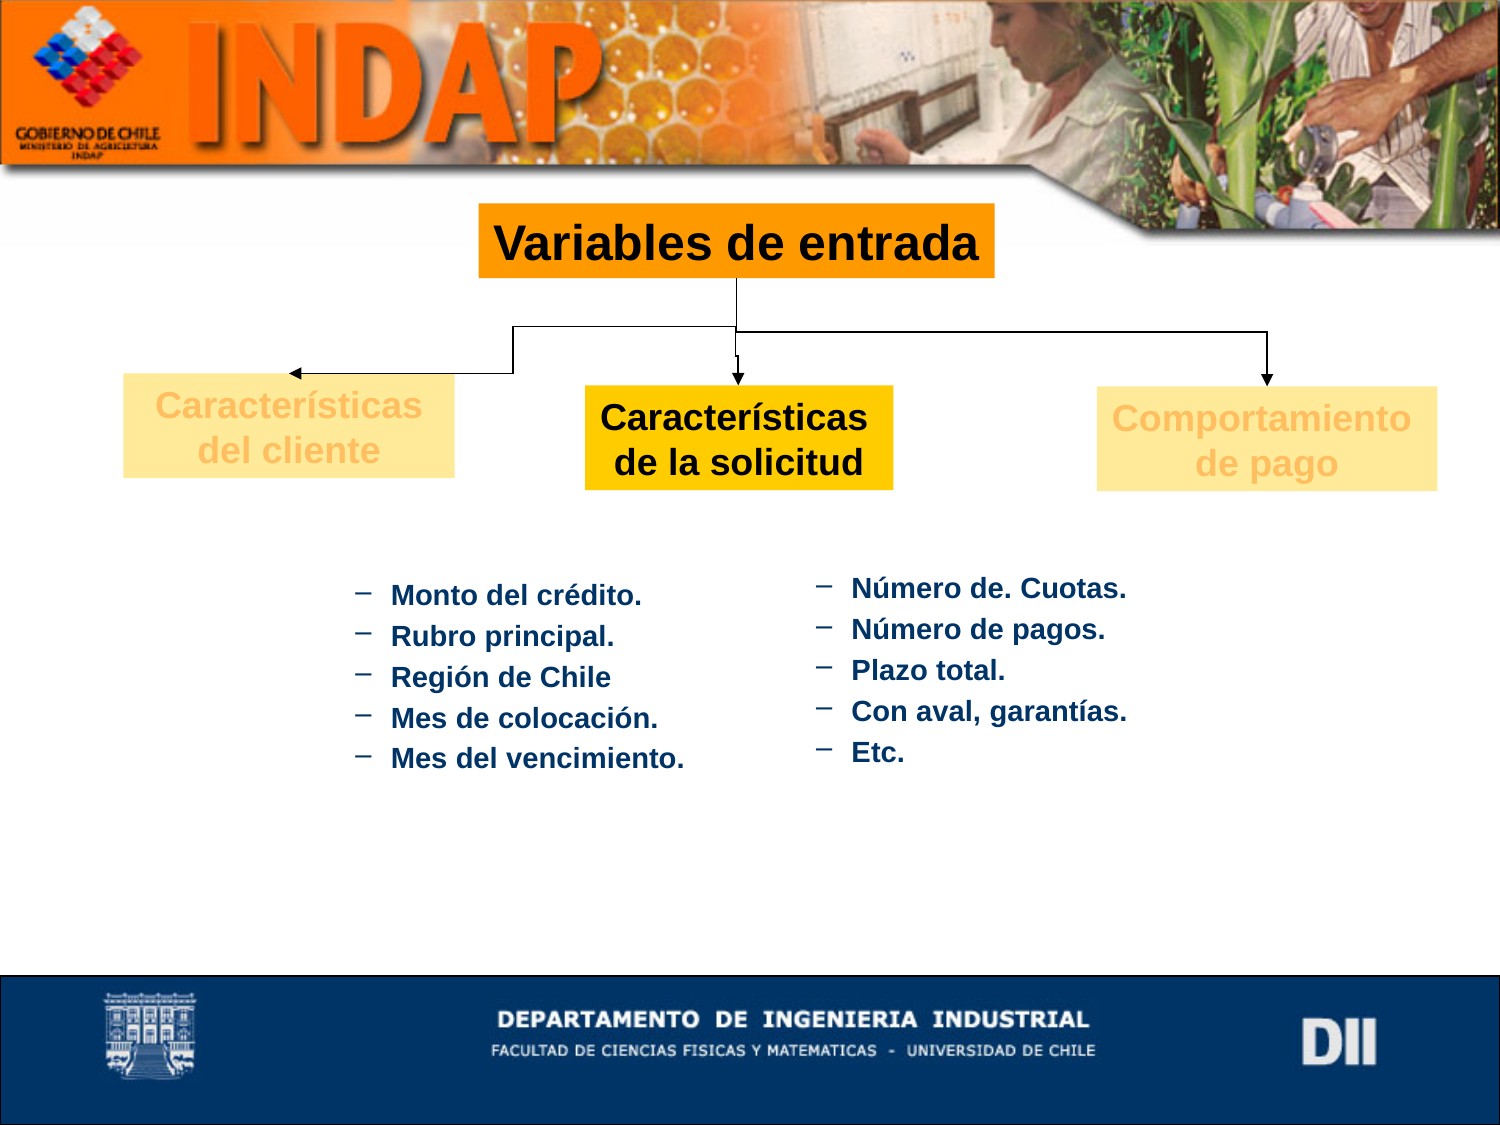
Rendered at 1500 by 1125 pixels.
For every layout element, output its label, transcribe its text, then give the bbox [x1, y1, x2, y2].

text_box Variables de entrada [540, 203, 942, 279]
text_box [947, 66, 1057, 598]
picture [490, 999, 1100, 1064]
text_box Características del cliente [123, 373, 455, 479]
text_box Número de. Cuotas. Número de pagos. Plazo total. Con aval, garantías. Etc. [761, 562, 1199, 776]
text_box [707, 354, 767, 358]
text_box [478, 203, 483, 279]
text_box Comportamiento de pago [1096, 386, 1438, 492]
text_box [489, 125, 537, 574]
picture [1293, 1011, 1383, 1071]
text_box Características de la solicitud [585, 385, 894, 491]
picture [0, 0, 1500, 246]
picture [100, 987, 202, 1083]
text_box Monto del crédito. Rubro principal. Región de Chile Mes de colocación. Mes del vencimiento. [301, 569, 821, 783]
